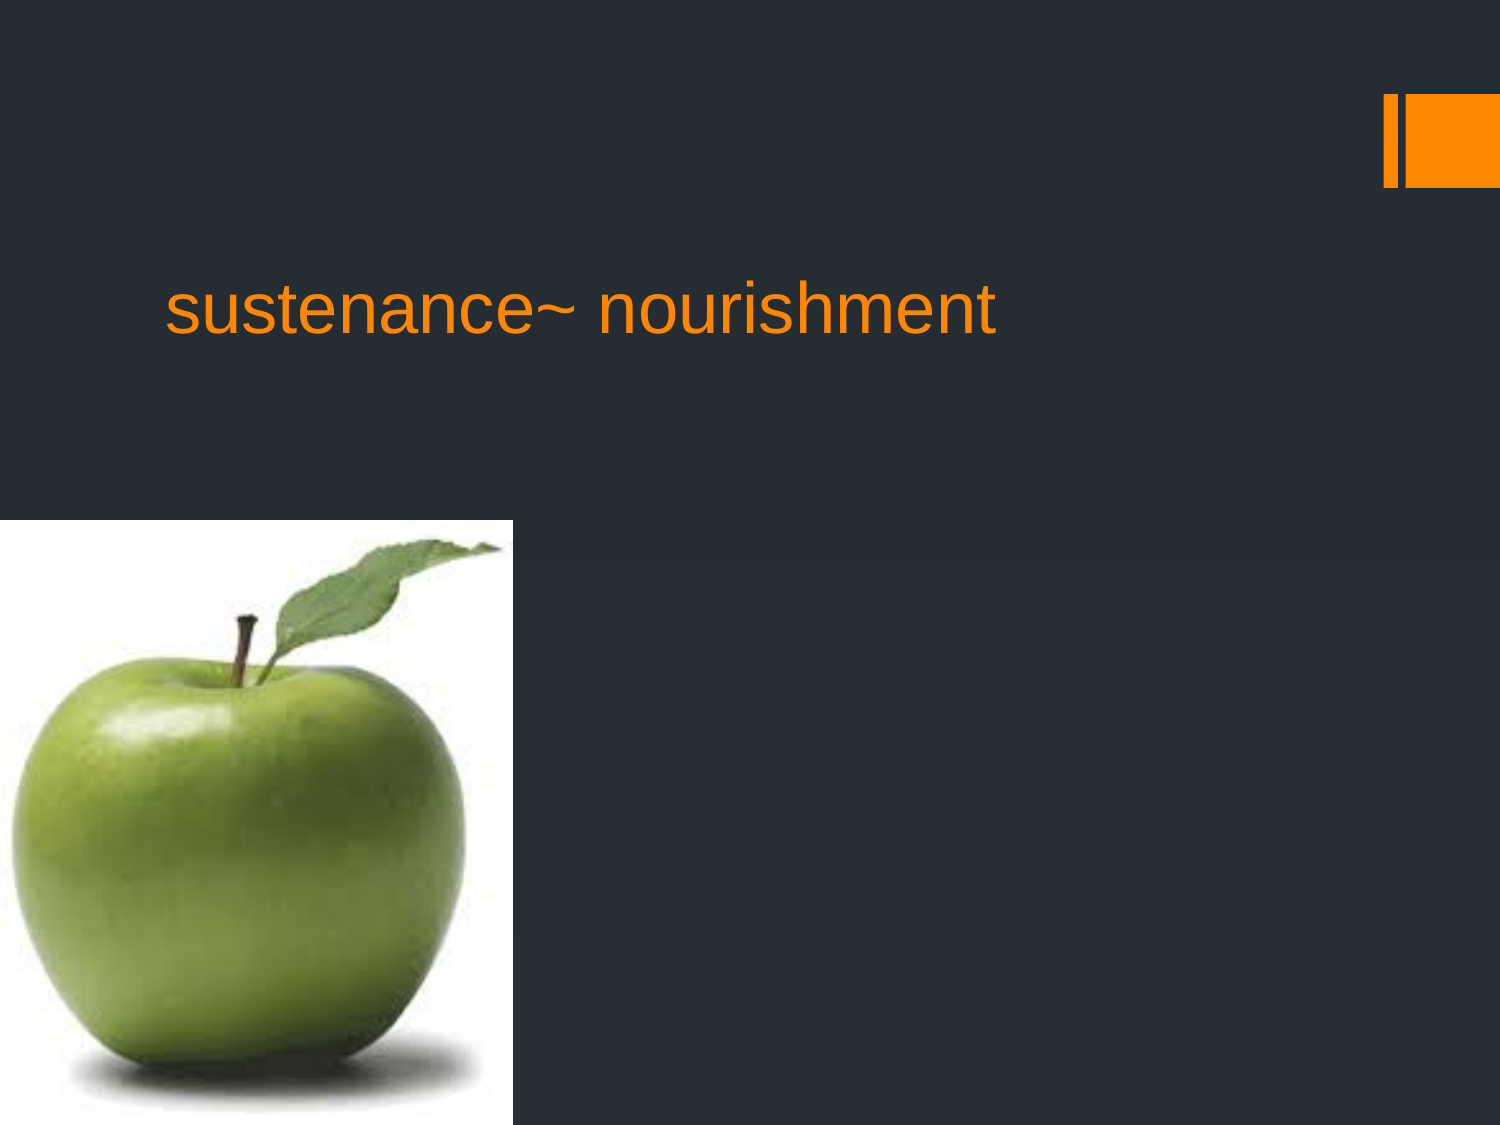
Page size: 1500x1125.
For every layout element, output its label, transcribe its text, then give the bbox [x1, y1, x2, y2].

title sustenance~ nourishment [150, 253, 1350, 443]
picture [0, 519, 513, 1125]
